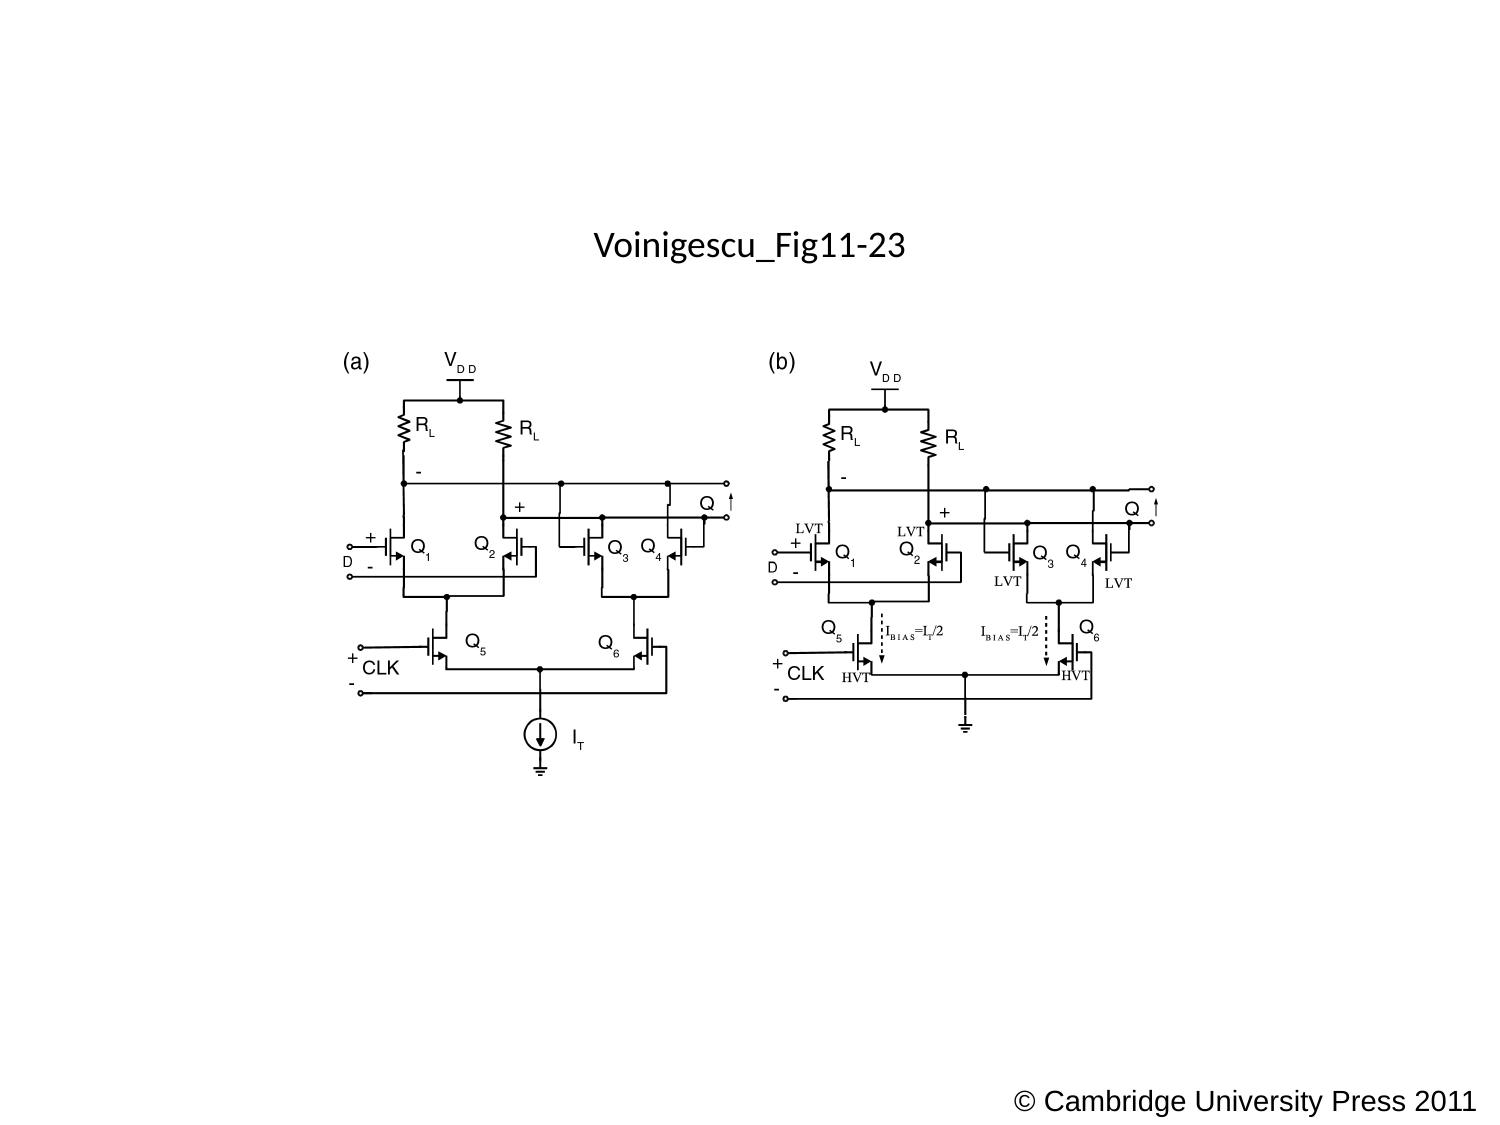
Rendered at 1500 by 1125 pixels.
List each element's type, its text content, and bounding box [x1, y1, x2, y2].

text_box © Cambridge University Press 2011 [907, 1074, 1493, 1125]
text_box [342, 212, 1158, 776]
